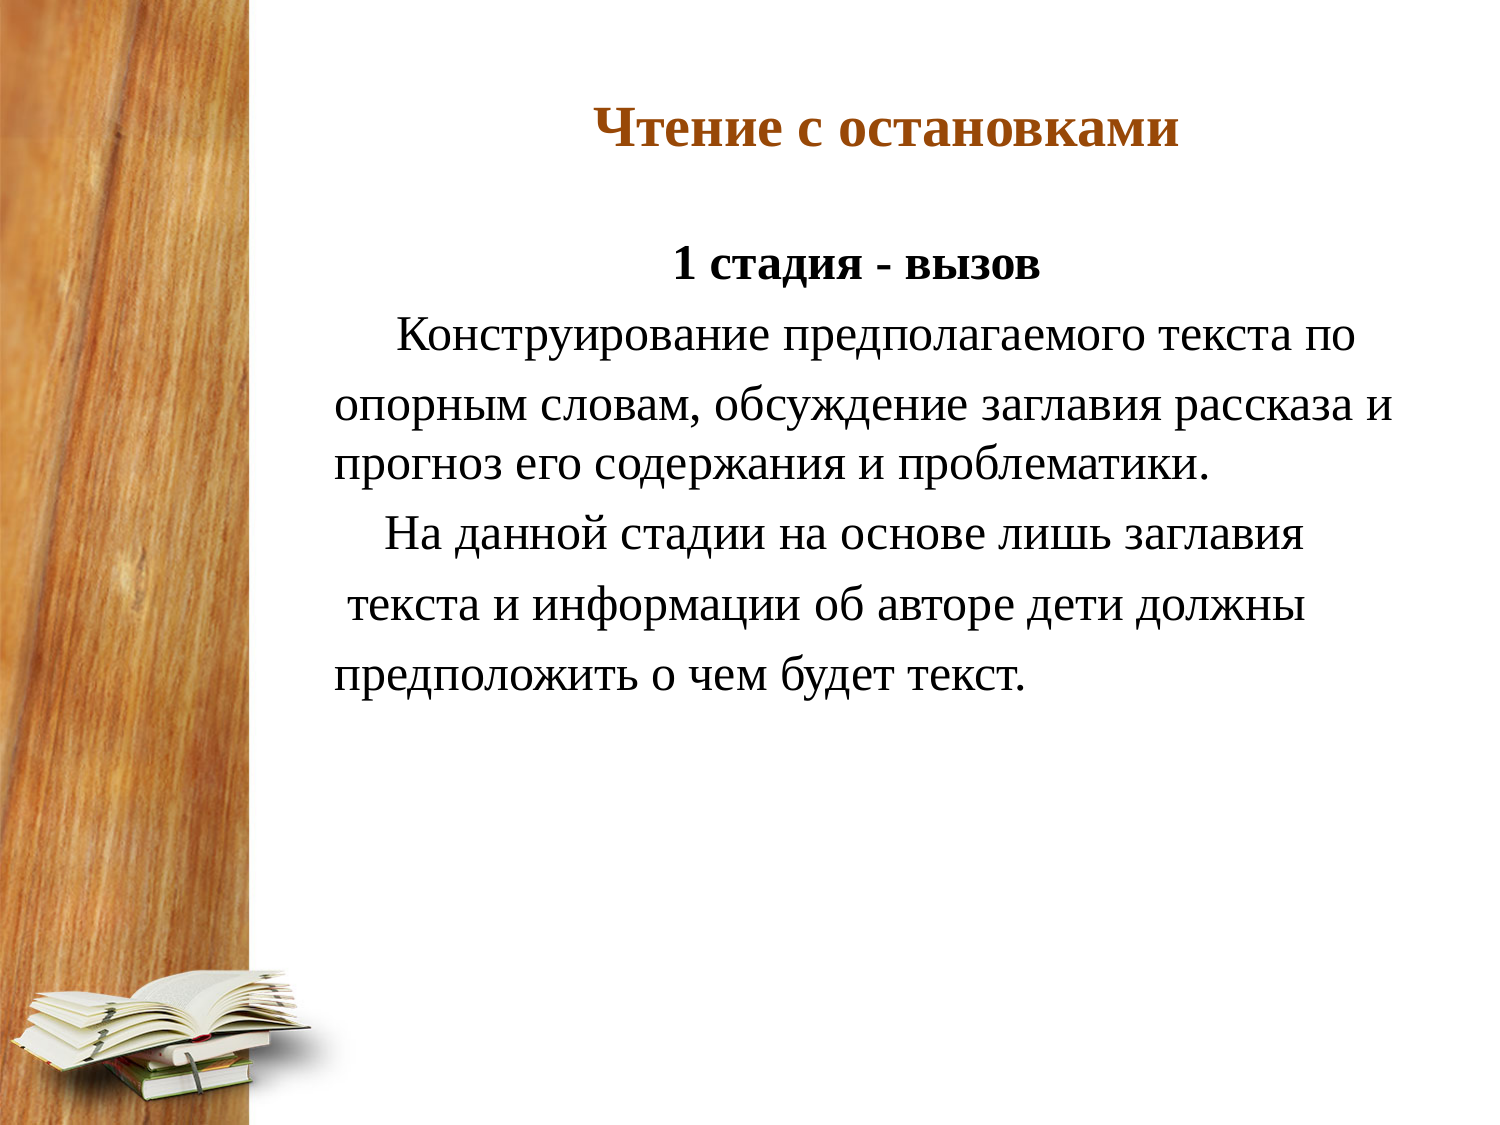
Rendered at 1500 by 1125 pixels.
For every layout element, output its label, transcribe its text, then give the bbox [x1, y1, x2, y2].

picture [0, 0, 1500, 1125]
list Чтение с остановками [348, 82, 1425, 222]
list 1 стадия - вызов Конструирование предполагаемого текста по опорным словам, обсуждение заглавия рассказа и прогноз его содержания и проблематики. На данной стадии на основе лишь заглавия текста и информации об авторе дети должны предположить о чем будет текст. [269, 222, 1427, 983]
